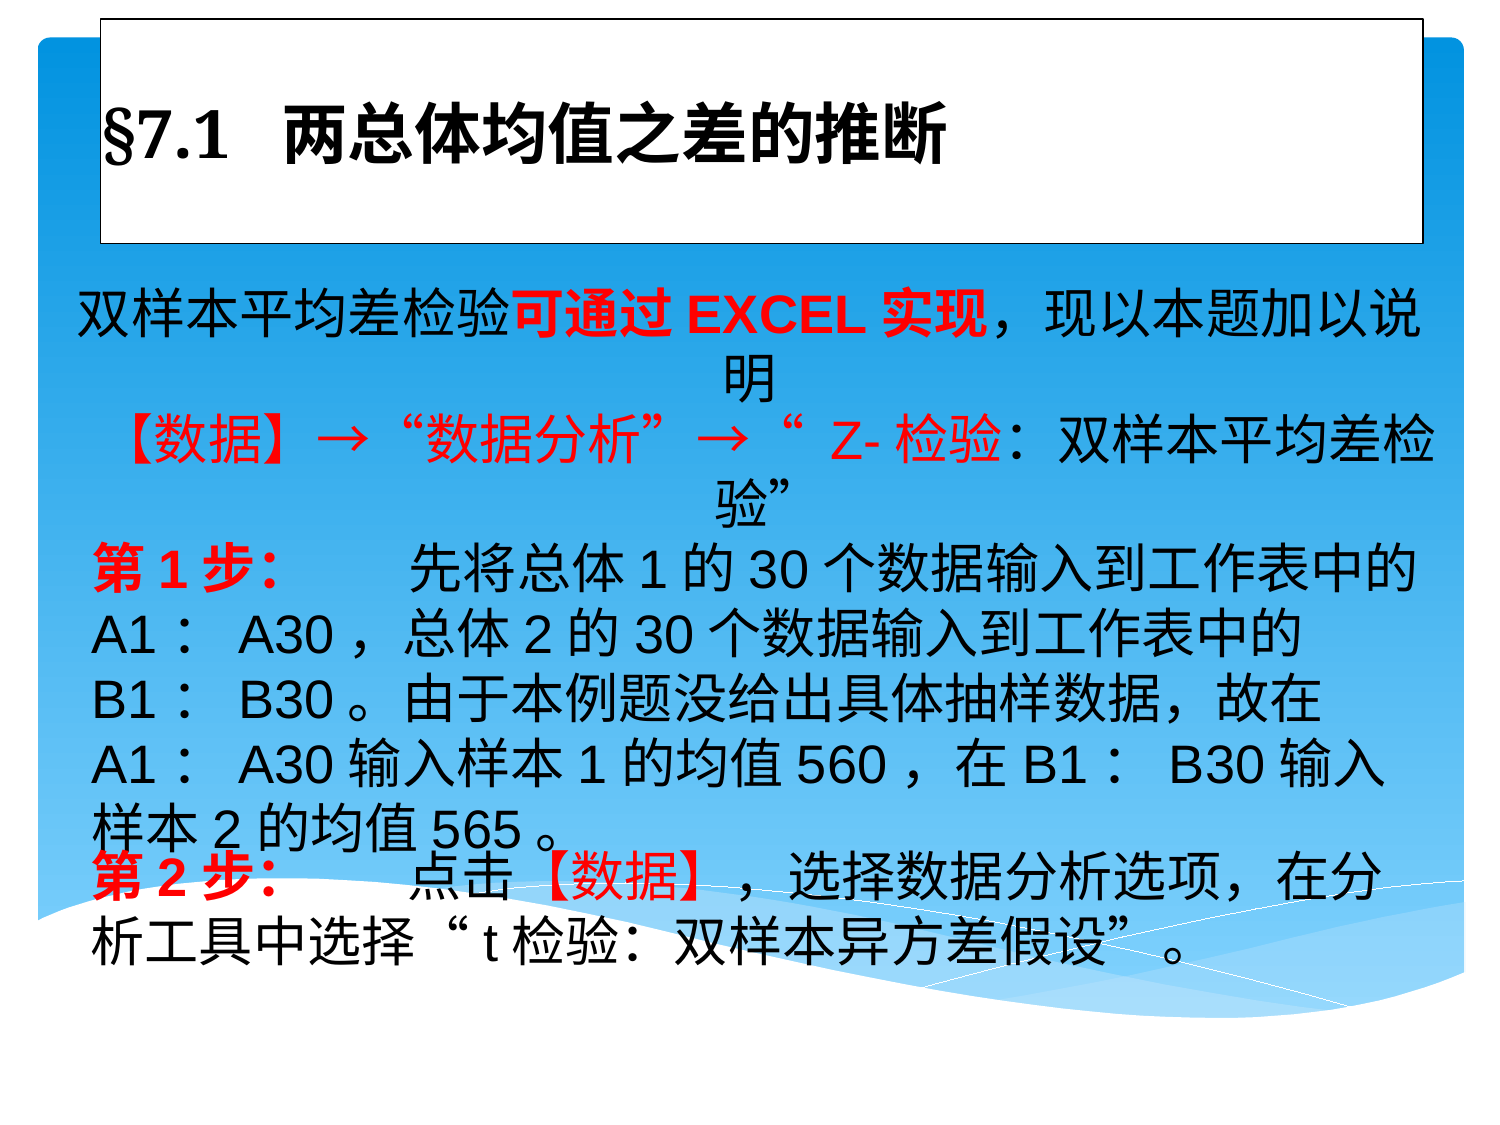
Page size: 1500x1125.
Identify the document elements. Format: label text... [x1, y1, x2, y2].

text_box 【数据】→“数据分析”→“ Z-检验：双样本平均差检验” [39, 398, 1498, 467]
text_box 第2步： 点击【数据】，选择数据分析选项，在分析工具中选择“t检验：双样本异方差假设”。 [75, 834, 1434, 1001]
text_box 双样本平均差检验可通过EXCEL实现，现以本题加以说明 [41, 272, 1459, 341]
title §7.1 两总体均值之差的推断 [100, 19, 1424, 244]
text_box 第1步： 先将总体1的30个数据输入到工作表中的A1：A30，总体2的30个数据输入到工作表中的B1：B30。由于本例题没给出具体抽样数据，故在A1：A30输入样本1的均值560，在B1：B30输入样本2的均值565。 [76, 527, 1436, 867]
